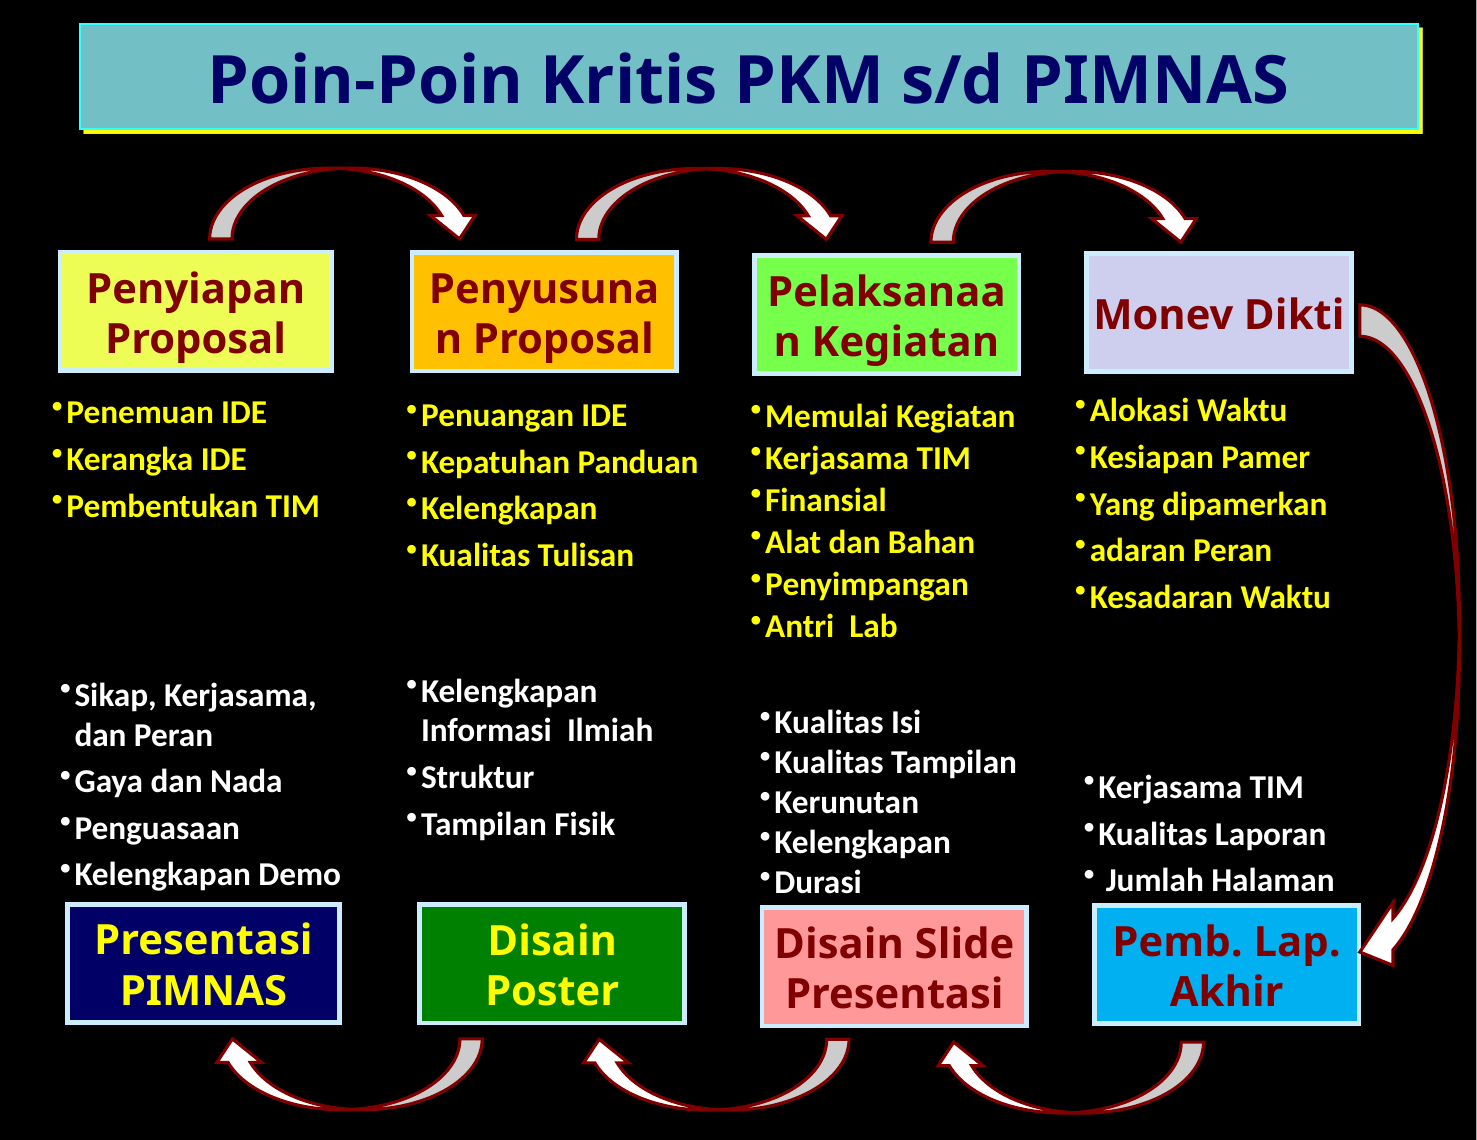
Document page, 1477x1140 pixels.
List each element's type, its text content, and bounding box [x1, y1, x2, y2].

text_box Penuangan IDE Kepatuhan Panduan Kelengkapan Kualitas Tulisan [406, 387, 716, 596]
text_box [583, 1039, 850, 1111]
text_box Pelaksanaan Kegiatan [754, 255, 1019, 374]
text_box Penyusunan Proposal [412, 252, 677, 371]
text_box Monev Dikti [1086, 253, 1352, 372]
list Penemuan IDE Kerangka IDE Pembentukan TIM [51, 384, 362, 547]
text_box Alokasi Waktu Kesiapan Pamer Yang dipamerkan adaran Peran Kesadaran Waktu [1074, 382, 1385, 650]
text_box Kelengkapan Informasi Ilmiah Struktur Tampilan Fisik [406, 662, 716, 871]
text_box [930, 171, 1197, 243]
text_box [938, 1042, 1204, 1114]
text_box Kerjasama TIM Kualitas Laporan Jumlah Halaman [1083, 696, 1394, 905]
text_box Disain Poster [419, 904, 685, 1023]
text_box Presentasi PIMNAS [67, 904, 340, 1023]
text_box Poin-Poin Kritis PKM s/d PIMNAS [79, 23, 1418, 130]
text_box Pemb. Lap. Akhir [1094, 905, 1360, 1024]
text_box Penyiapan Proposal [59, 252, 332, 371]
text_box Sikap, Kerjasama, dan Peran Gaya dan Nada Penguasaan Kelengkapan Demo [59, 661, 370, 899]
text_box [576, 168, 842, 240]
text_box Disain Slide Presentasi [761, 907, 1027, 1026]
text_box [209, 168, 476, 239]
text_box Kualitas Isi Kualitas Tampilan Kerunutan Kelengkapan Durasi [753, 698, 1064, 907]
text_box Memulai Kegiatan Kerjasama TIM Finansial Alat dan Bahan Penyimpangan Antri Lab [750, 392, 1061, 652]
text_box [1359, 304, 1460, 966]
text_box [216, 1038, 483, 1110]
